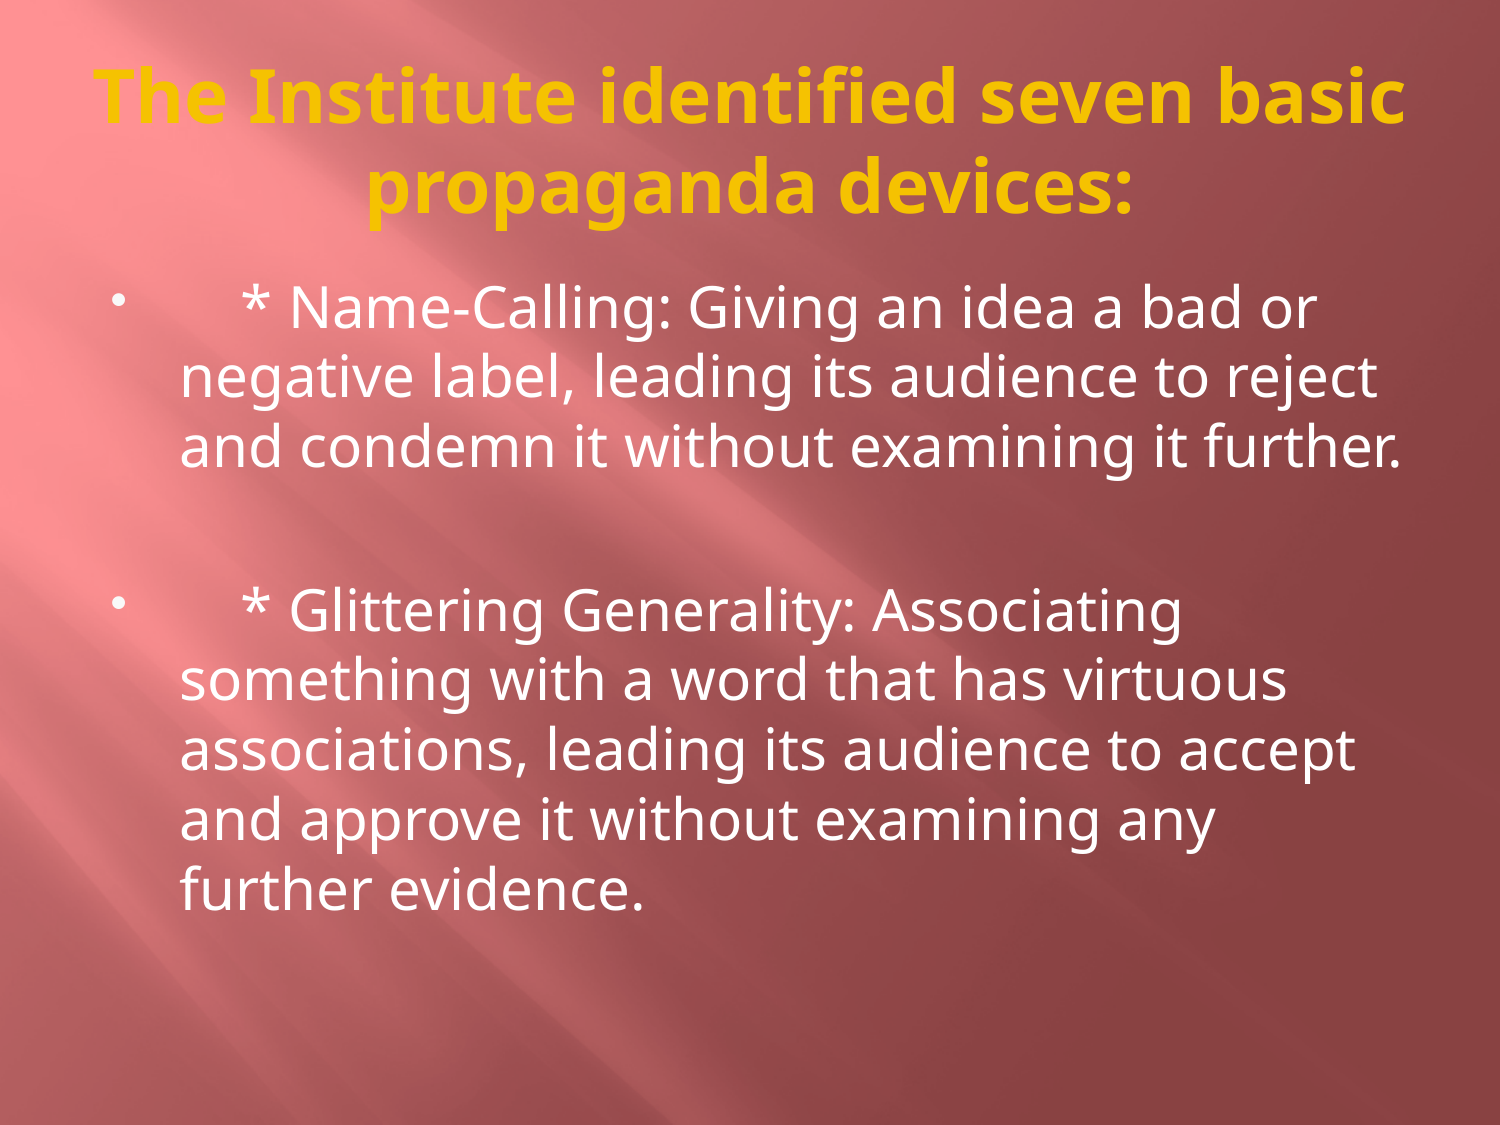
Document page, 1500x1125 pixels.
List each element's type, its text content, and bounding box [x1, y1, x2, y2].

list * Name-Calling: Giving an idea a bad or negative label, leading its audience to reject and condemn it without examining it further. * Glittering Generality: Associating something with a word that has virtuous associations, leading its audience to accept and approve it without examining any further evidence. [75, 262, 1425, 1035]
title The Institute identified seven basic propaganda devices: [75, 45, 1425, 233]
